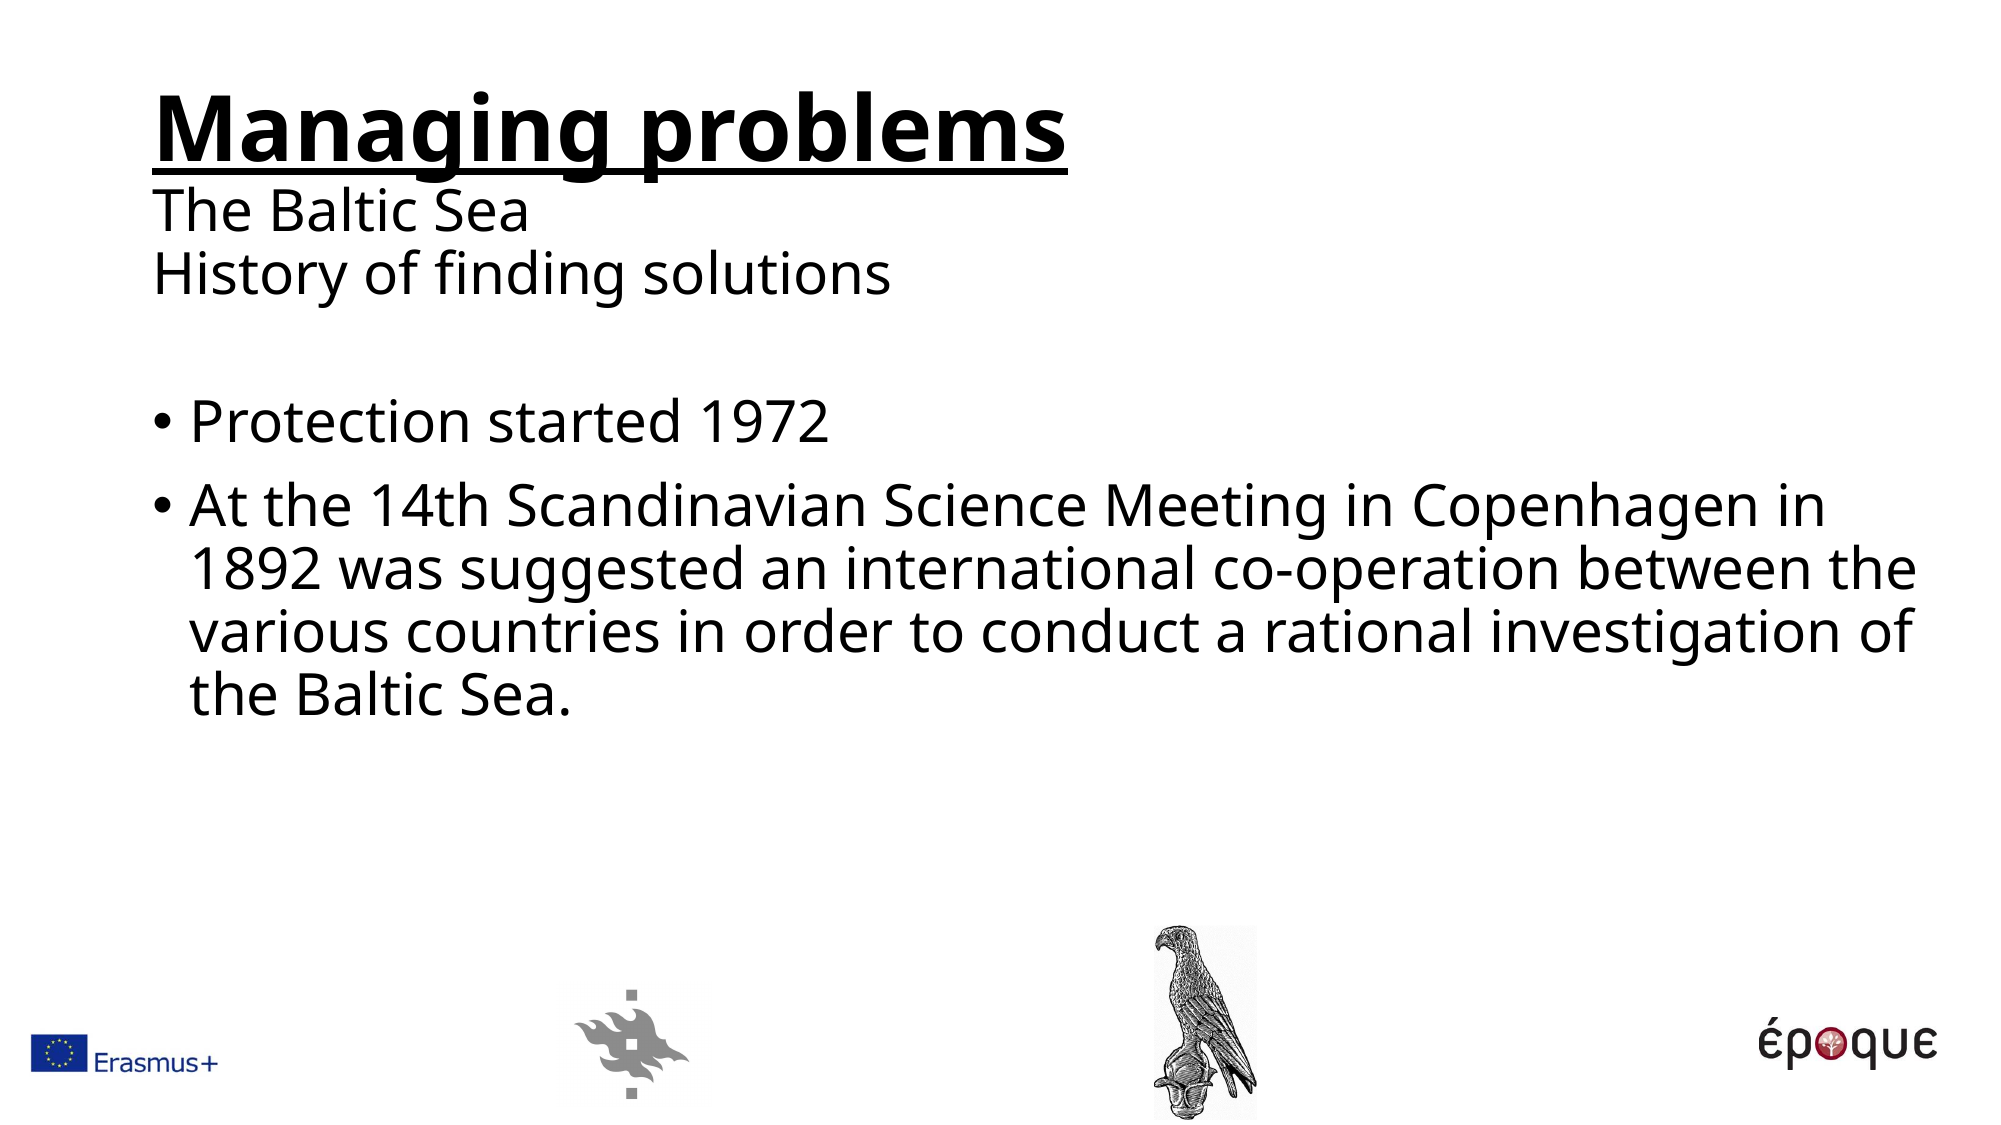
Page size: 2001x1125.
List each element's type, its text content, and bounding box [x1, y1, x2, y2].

picture [29, 1023, 219, 1083]
picture [1154, 925, 1258, 1120]
picture [556, 981, 712, 1107]
list Protection started 1972 At the 14th Scandinavian Science Meeting in Copenhagen in 1892 was suggested an international co-operation between the various countries in order to conduct a rational investigation of the Baltic Sea. [137, 384, 1956, 1014]
title Managing problems The Baltic Sea History of finding solutions [137, 59, 1863, 329]
picture [1759, 1017, 1937, 1070]
